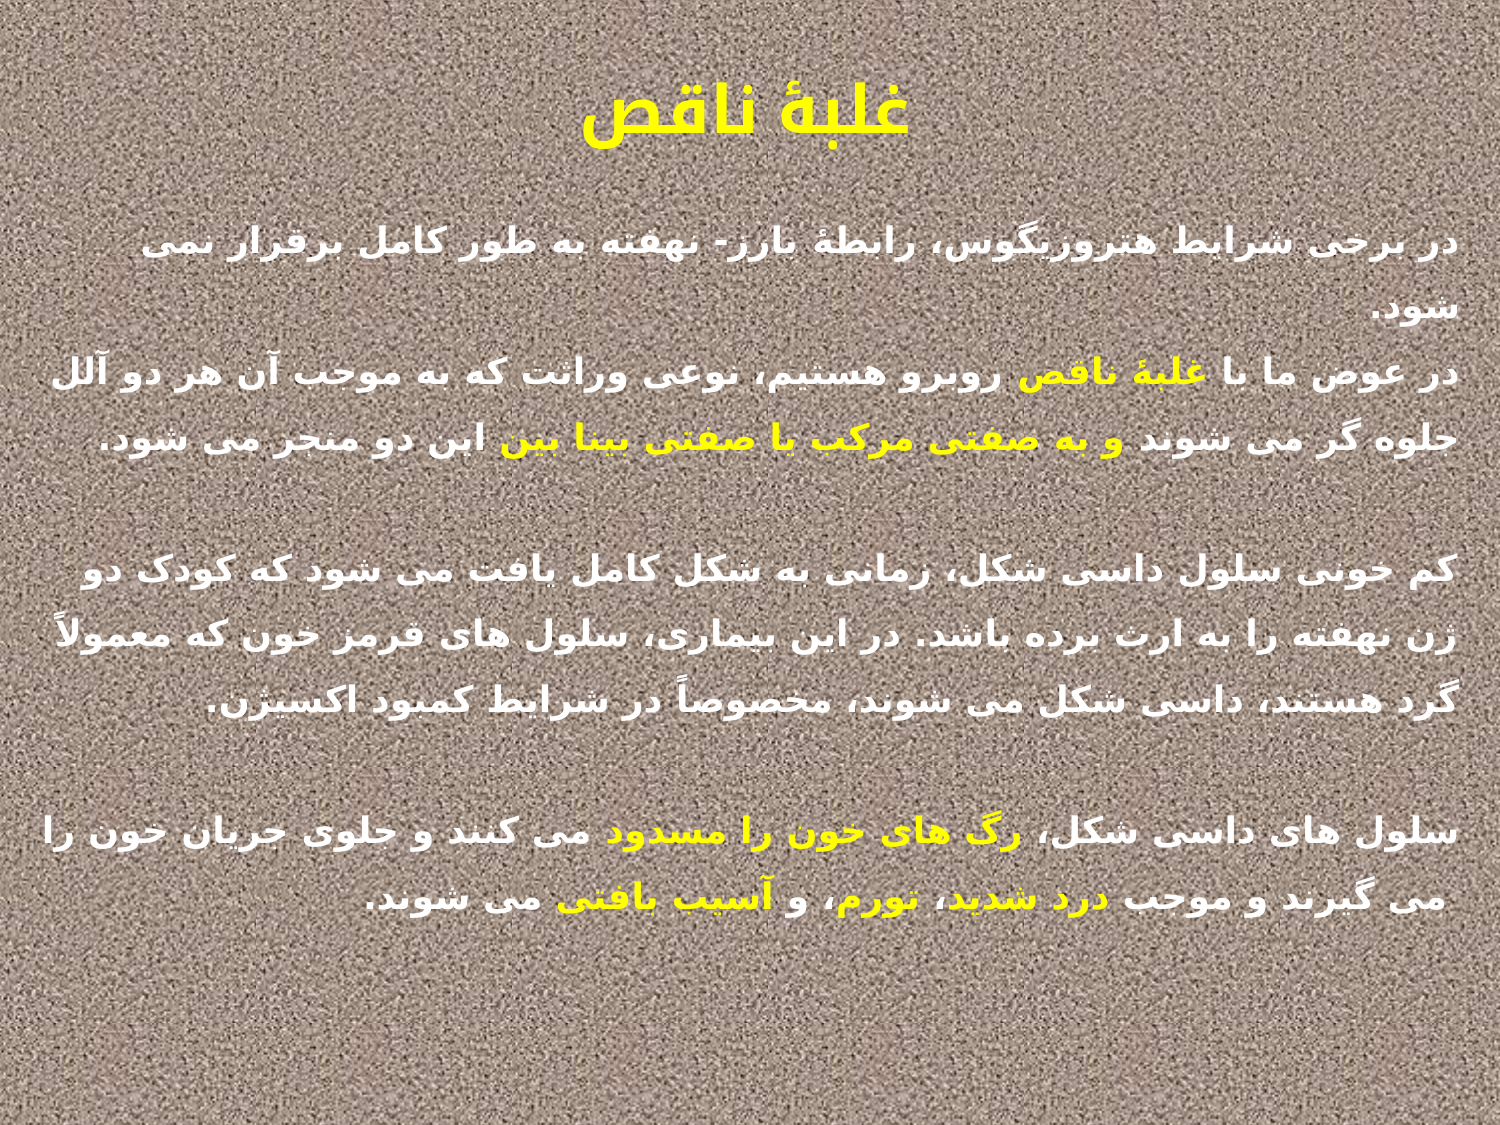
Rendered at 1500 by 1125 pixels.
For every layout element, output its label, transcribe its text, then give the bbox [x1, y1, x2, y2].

footer www.modirkade.ir [212, 1050, 904, 1095]
slide_number 11 [1417, 1068, 1494, 1114]
title غلبۀ ناقص [75, 37, 1425, 155]
picture [0, 0, 1500, 1125]
list در برخی شرایط هتروزیگوس، رابطۀ بارز- نهفته به طور کامل برقرار نمی شود. در عوض ما با غلبۀ ناقص روبرو هستیم، نوعی وراثت که به موجب آن هر دو آلل جلوه گر می شوند و به صفتی مرکب یا صفتی بینا بین این دو منجر می شود. کم خونی سلول داسی شکل، زمانی به شکل کامل یافت می شود که کودک دو ژن نهفته را به ارث برده باشد. در این بیماری، سلول های قرمز خون که معمولاً گرد هستند، داسی شکل می شوند، مخصوصاً در شرایط کمبود اکسیژن. سلول های داسی شکل، رگ های خون را مسدود می کنند و جلوی جریان خون را می گیرند و موجب درد شدید، تورم، و آسیب بافتی می شوند. [24, 187, 1475, 1100]
